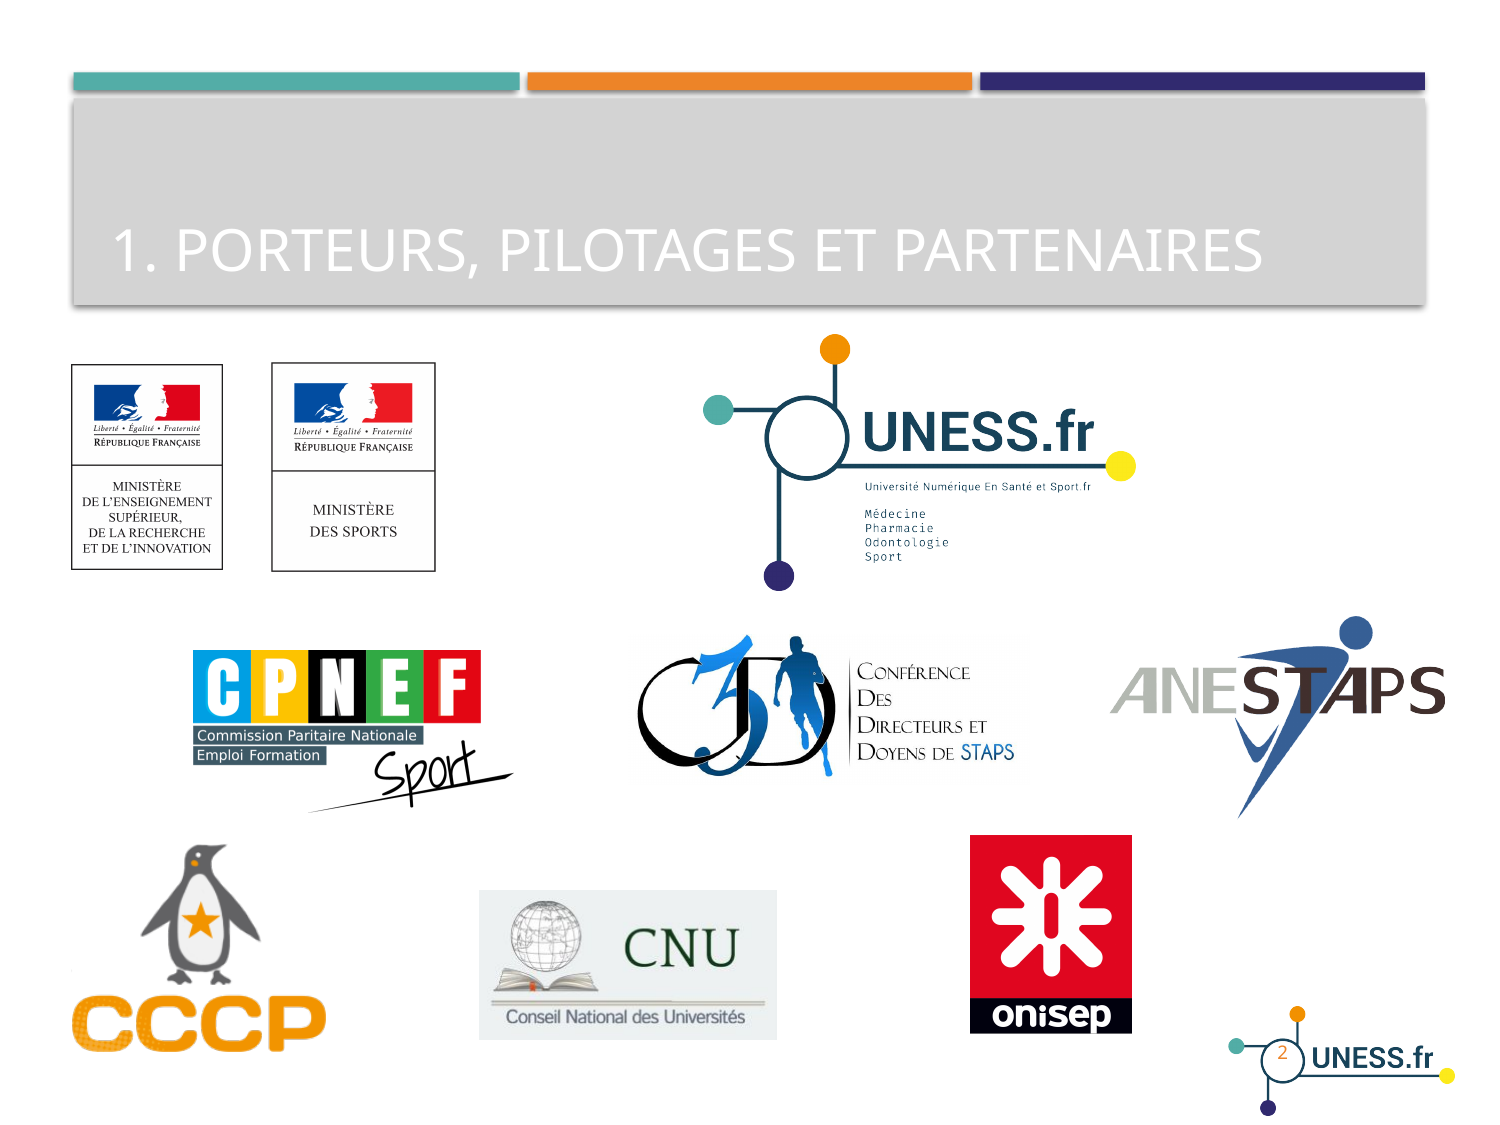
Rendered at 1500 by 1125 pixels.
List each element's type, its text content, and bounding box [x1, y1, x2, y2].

picture [702, 333, 1137, 592]
picture [266, 356, 441, 577]
picture [208, 659, 239, 716]
picture [627, 634, 1031, 786]
picture [70, 363, 224, 570]
picture [970, 835, 1133, 1035]
picture [1108, 615, 1445, 820]
picture [192, 649, 514, 814]
title 1. Porteurs, pilotages et partenaires [95, 112, 1406, 291]
picture [478, 890, 778, 1040]
slide_number 2 [1176, 1023, 1303, 1084]
picture [1228, 1006, 1455, 1116]
picture [70, 842, 327, 1053]
